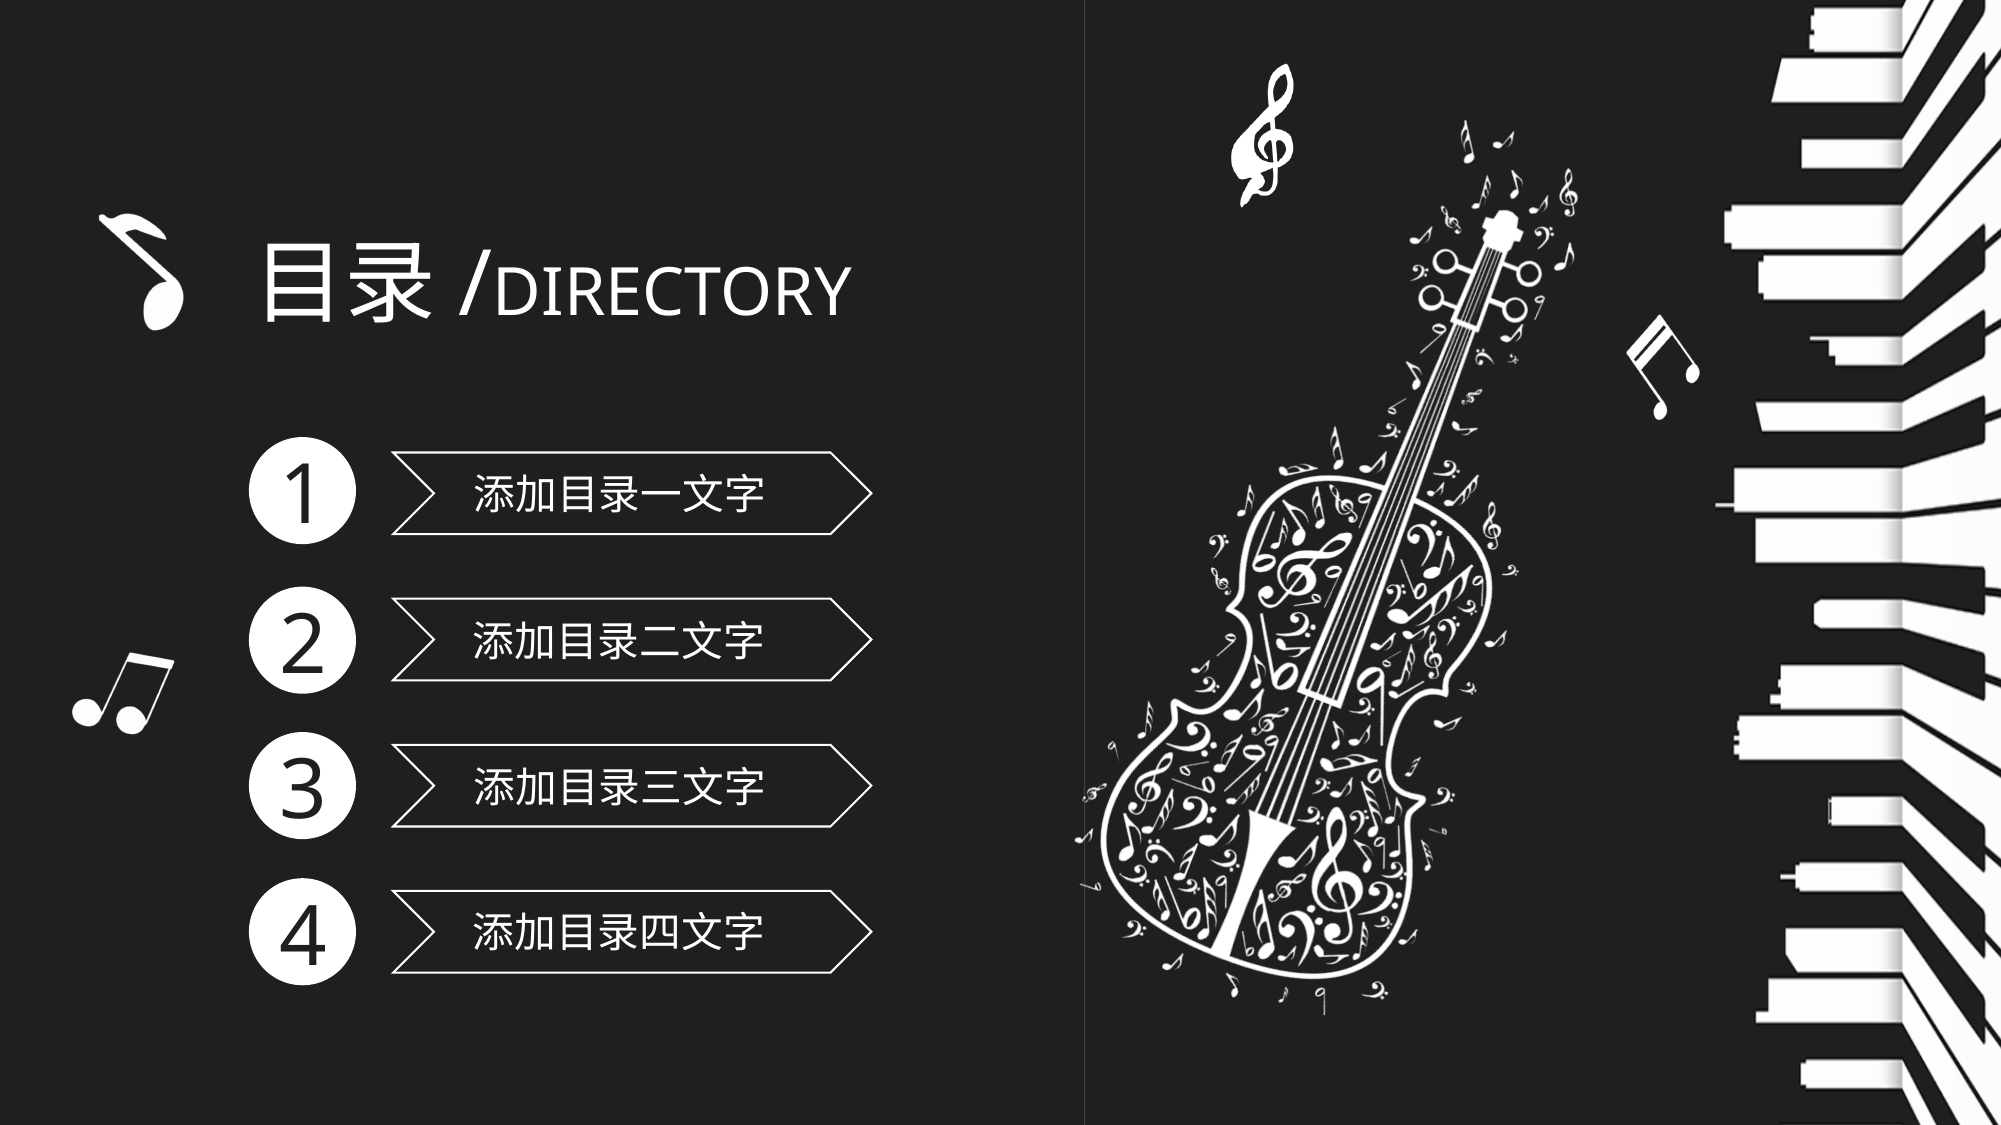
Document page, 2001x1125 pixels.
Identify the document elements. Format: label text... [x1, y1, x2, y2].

text_box 1 [247, 436, 358, 546]
text_box 2 [247, 585, 358, 695]
text_box 4 [247, 877, 358, 987]
text_box 3 [247, 731, 358, 841]
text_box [393, 744, 872, 827]
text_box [393, 890, 872, 973]
picture [0, 0, 2001, 1125]
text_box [393, 598, 872, 681]
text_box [393, 452, 872, 535]
text_box 目录/DIRECTORY [237, 168, 980, 389]
